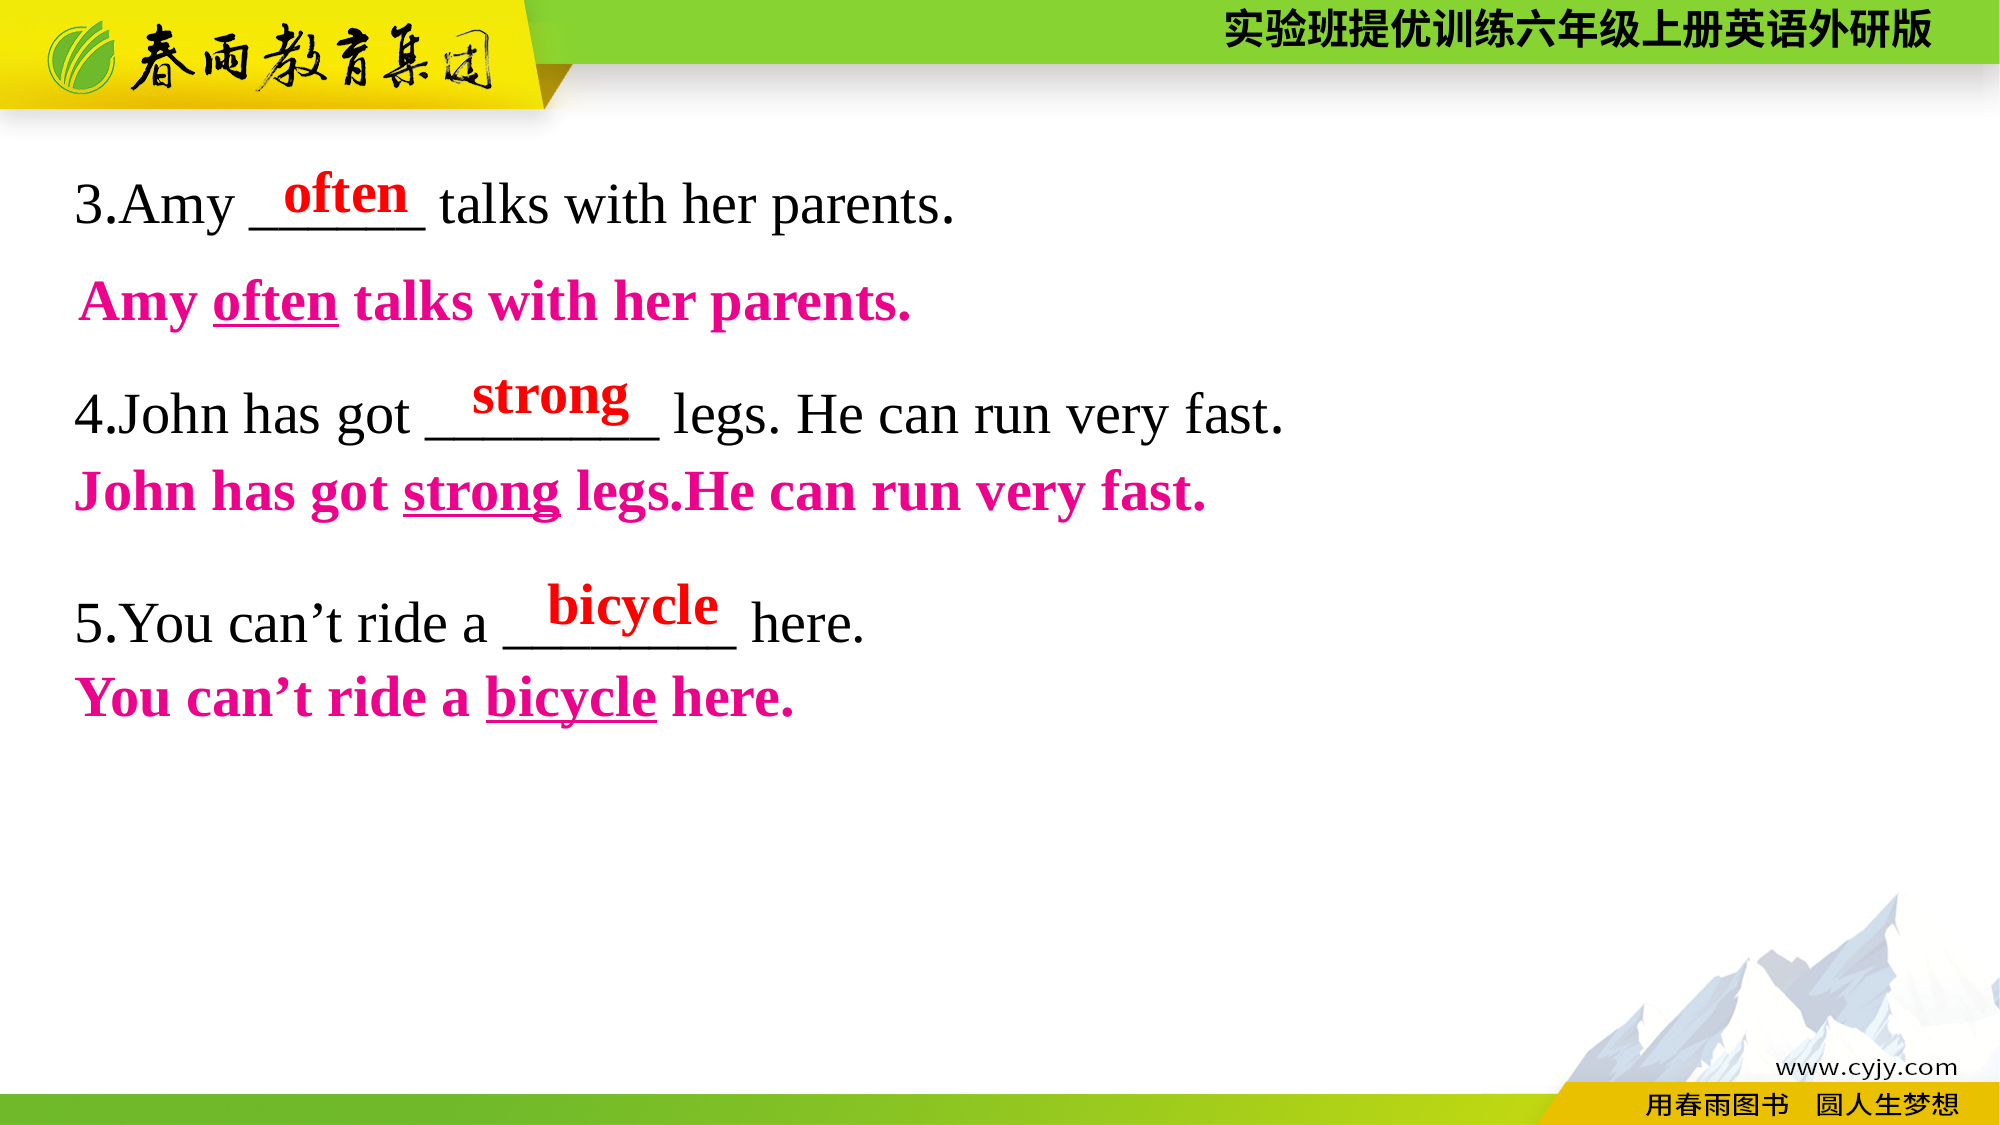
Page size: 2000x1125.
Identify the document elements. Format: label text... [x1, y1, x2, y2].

text_box strong [457, 347, 646, 433]
text_box bicycle [532, 558, 734, 644]
picture [0, 0, 2000, 1125]
text_box often [268, 147, 425, 232]
list 3.Amy ______ talks with her parents. 4.John has got ________ legs. He can run very fast. 5.You can’t ride a ________ here. [59, 122, 1944, 668]
text_box Amy often talks with her parents. [63, 219, 928, 340]
text_box John has got strong legs.He can run very fast. [59, 444, 1268, 530]
text_box You can’t ride a bicycle here. [59, 650, 811, 736]
